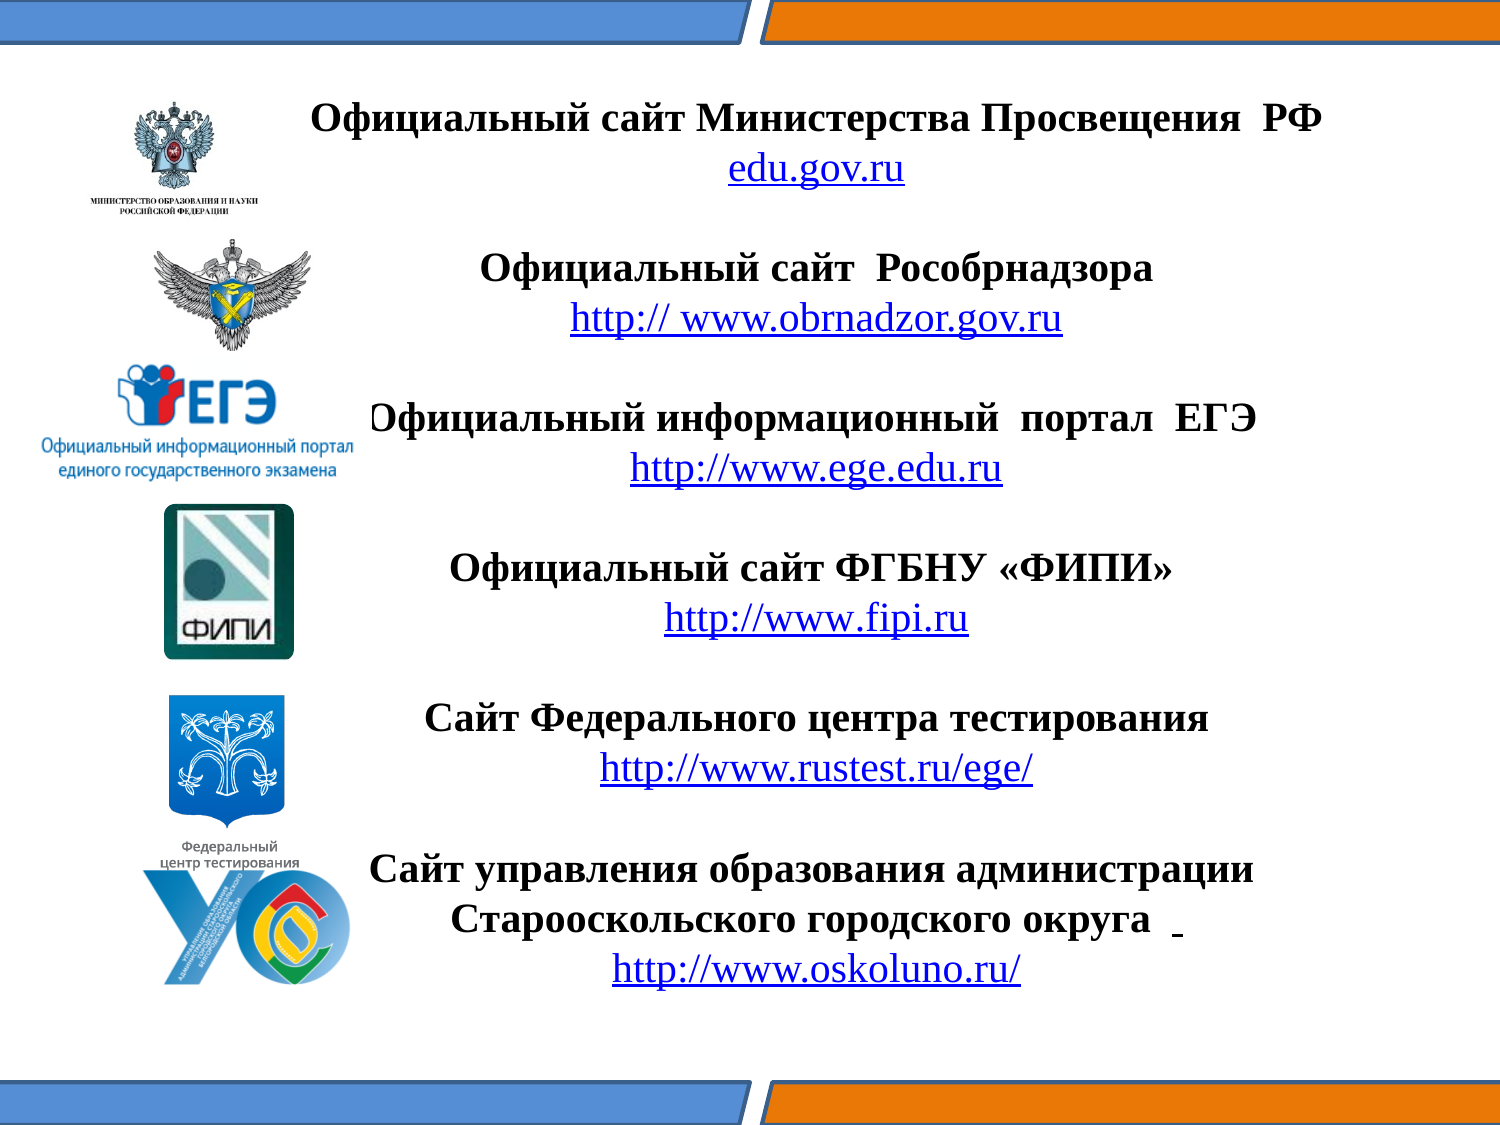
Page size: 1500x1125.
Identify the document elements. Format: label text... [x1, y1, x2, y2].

text_box [0, 0, 752, 45]
picture [23, 234, 373, 489]
text_box [759, 0, 1500, 45]
text_box Официальный сайт Министерства Просвещения РФ edu.gov.ru Официальный сайт Рособрнадзора http:// www.obrnadzor.gov.ru Официальный информационный портал ЕГЭ http://www.ege.edu.ru Официальный сайт ФГБНУ «ФИПИ» http://www.fipi.ru Сайт Федерального центра тестирования http://www.rustest.ru/ege/ Сайт управления образования администрации Старооскольского городского округа http://www.oskoluno.ru/ [100, 82, 1459, 998]
text_box [759, 1080, 1500, 1125]
picture [128, 679, 352, 987]
picture [163, 503, 295, 661]
picture [52, 77, 296, 232]
text_box [0, 1080, 752, 1125]
